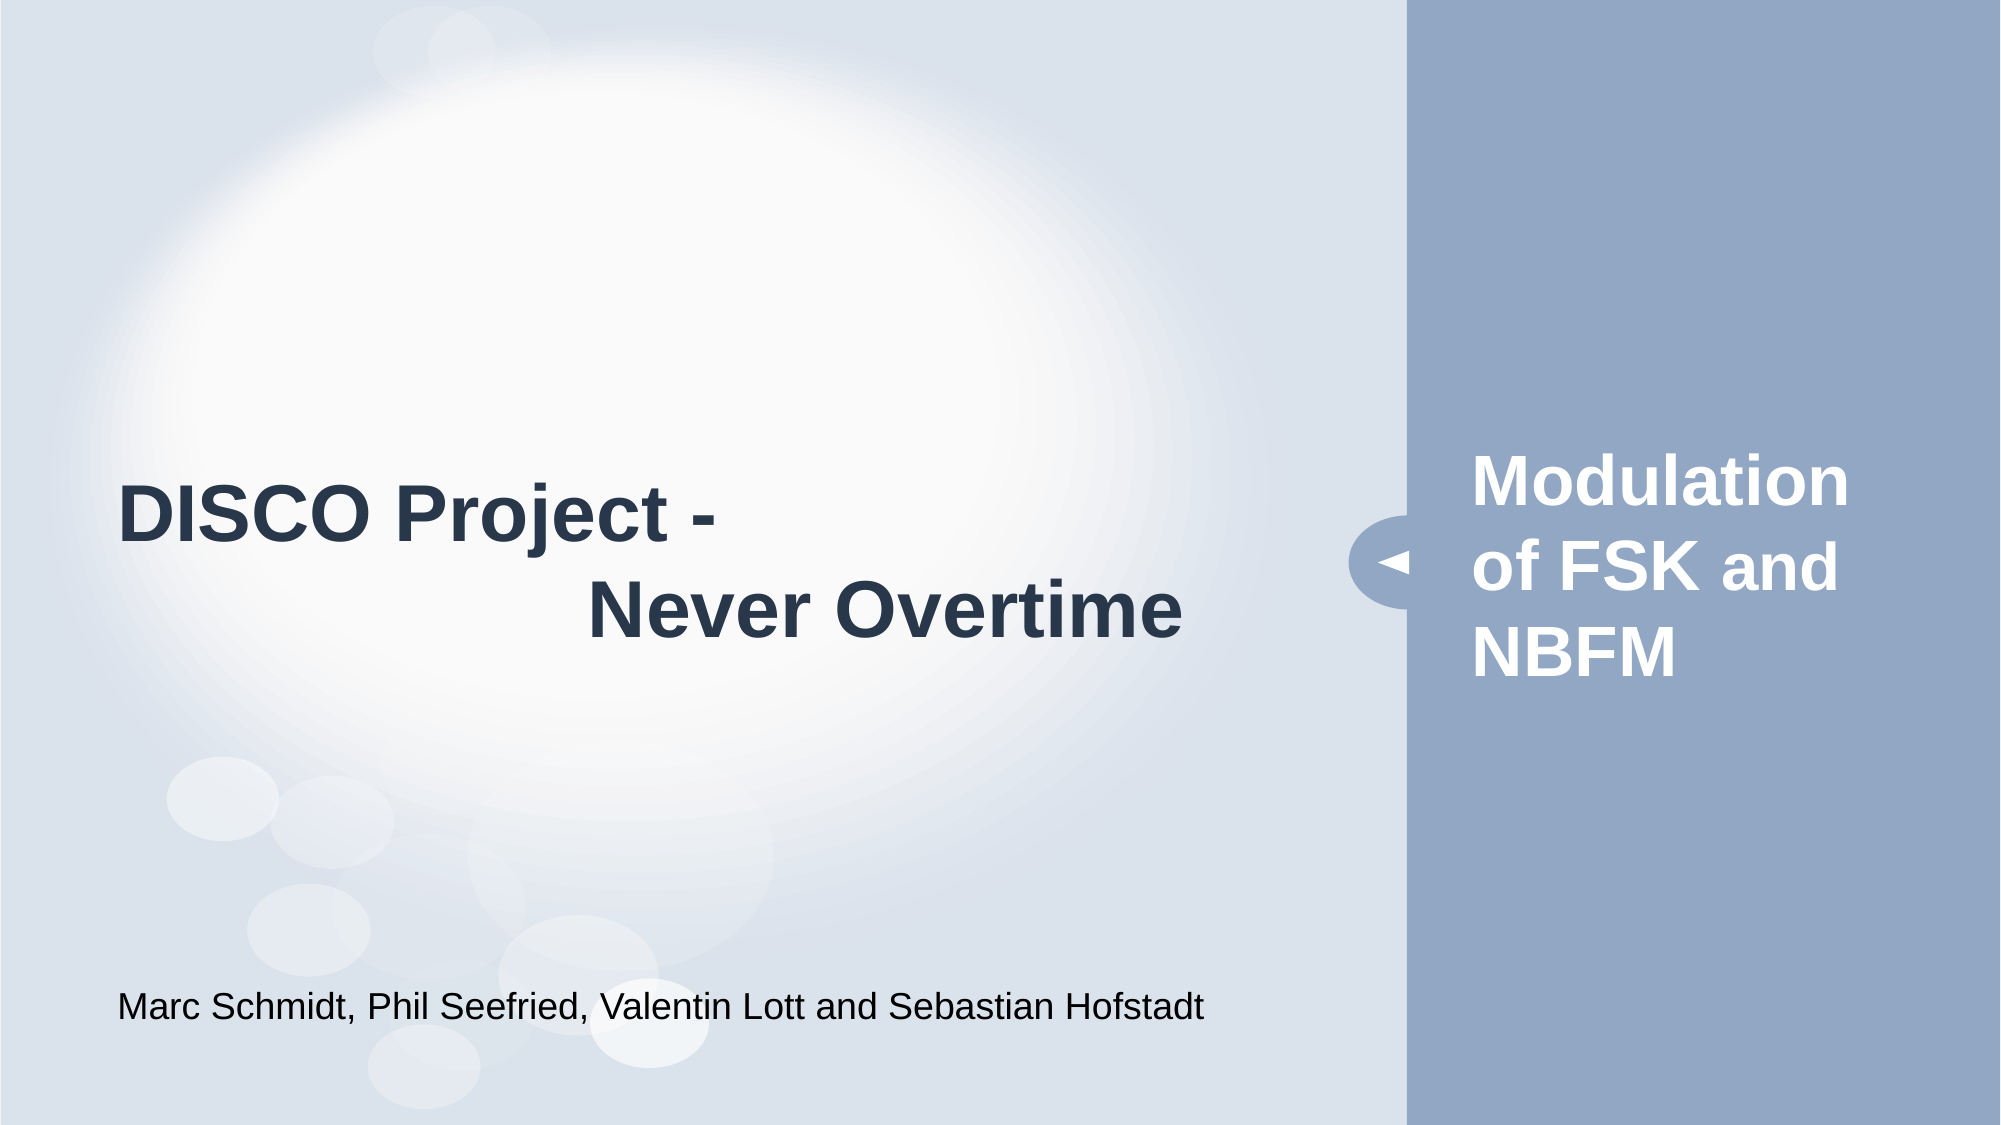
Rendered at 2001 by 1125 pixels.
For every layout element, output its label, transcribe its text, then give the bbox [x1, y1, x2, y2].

subtitle Modulation of FSK and NBFM [1456, 426, 1945, 699]
title DISCO Project - Never Overtime [102, 421, 1314, 693]
text_box Marc Schmidt, Phil Seefried, Valentin Lott and Sebastian Hofstadt [102, 974, 1238, 1035]
